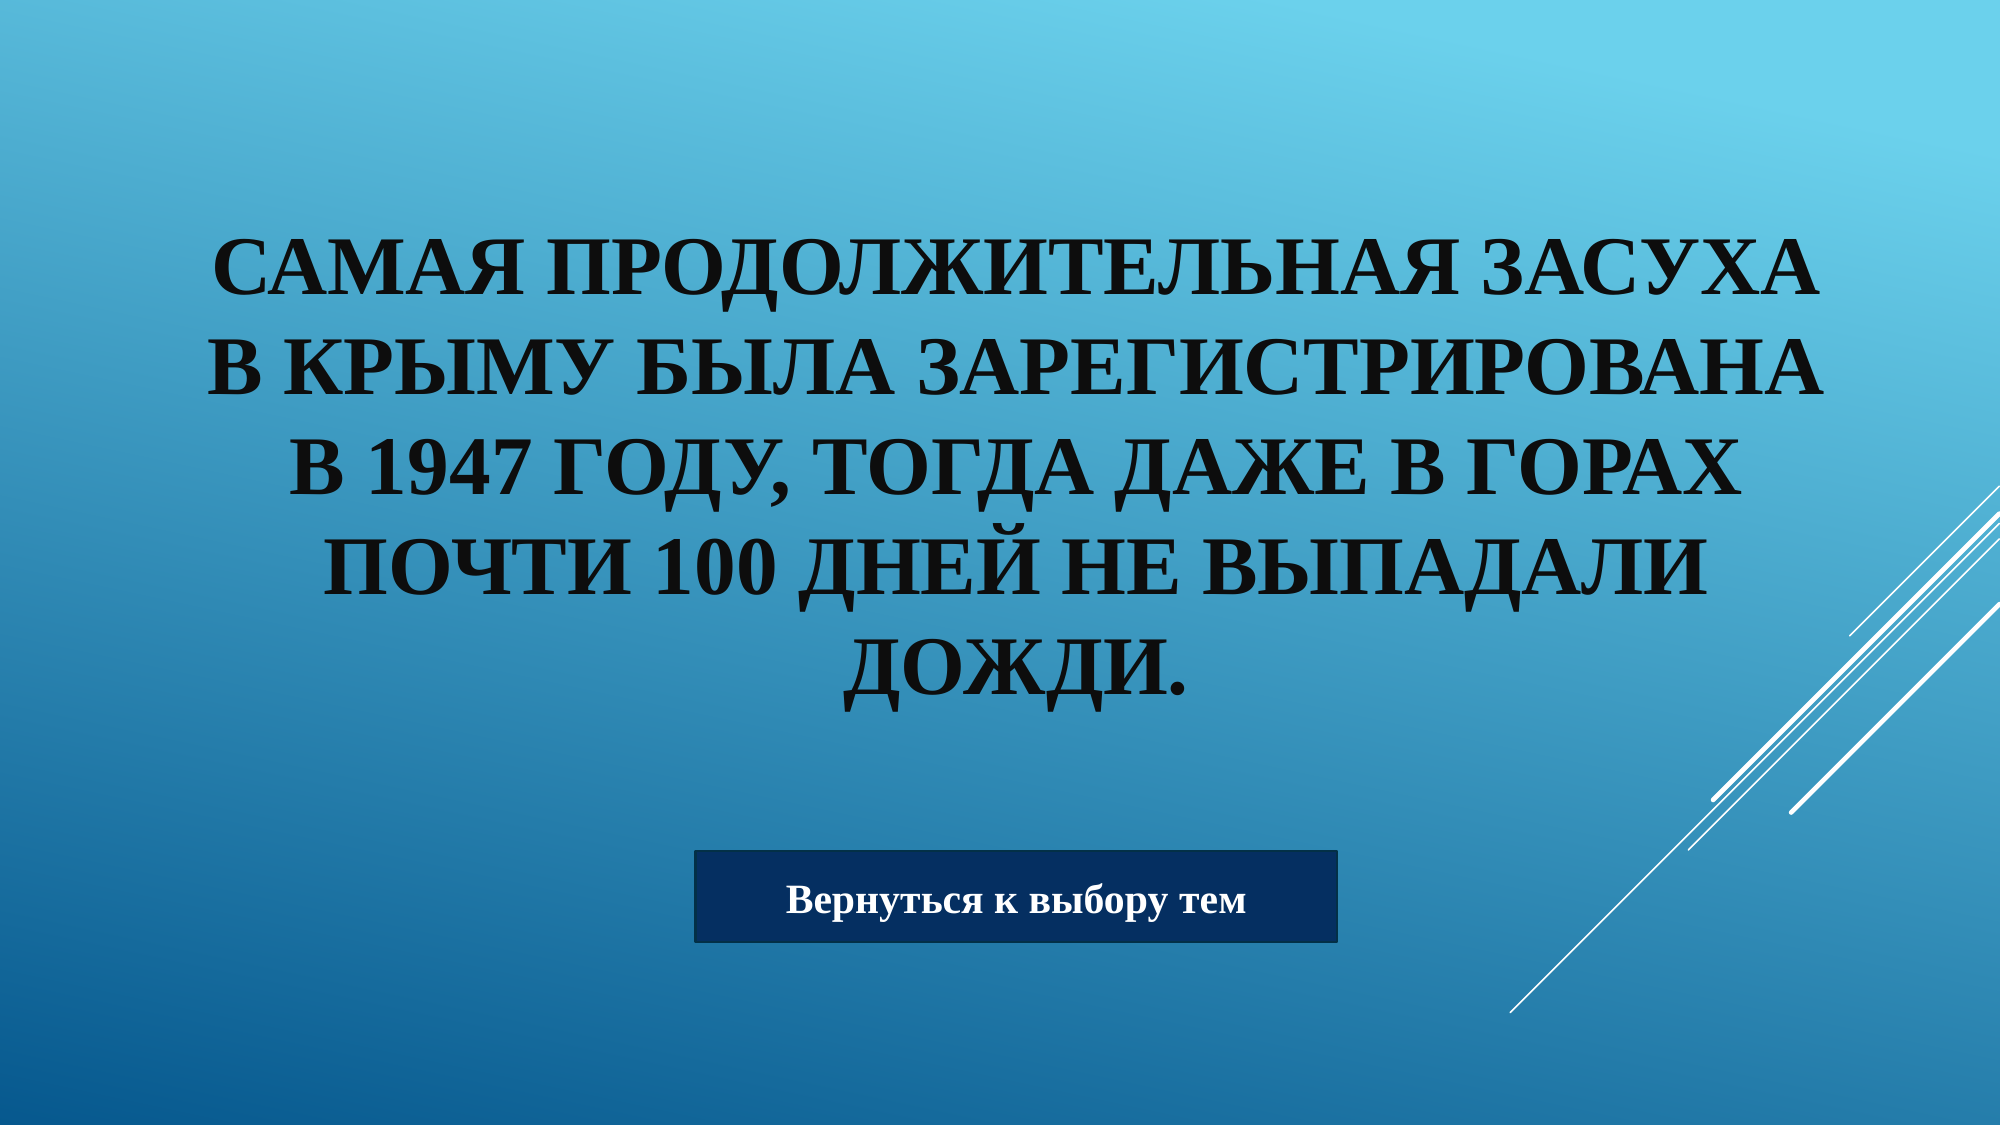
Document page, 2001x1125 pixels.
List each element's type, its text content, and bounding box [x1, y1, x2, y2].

title Самая продолжительная засуха в Крыму была зарегистрирована в 1947 году, тогда даже в горах почти 100 дней не выпадали дожди. [183, 170, 1850, 752]
